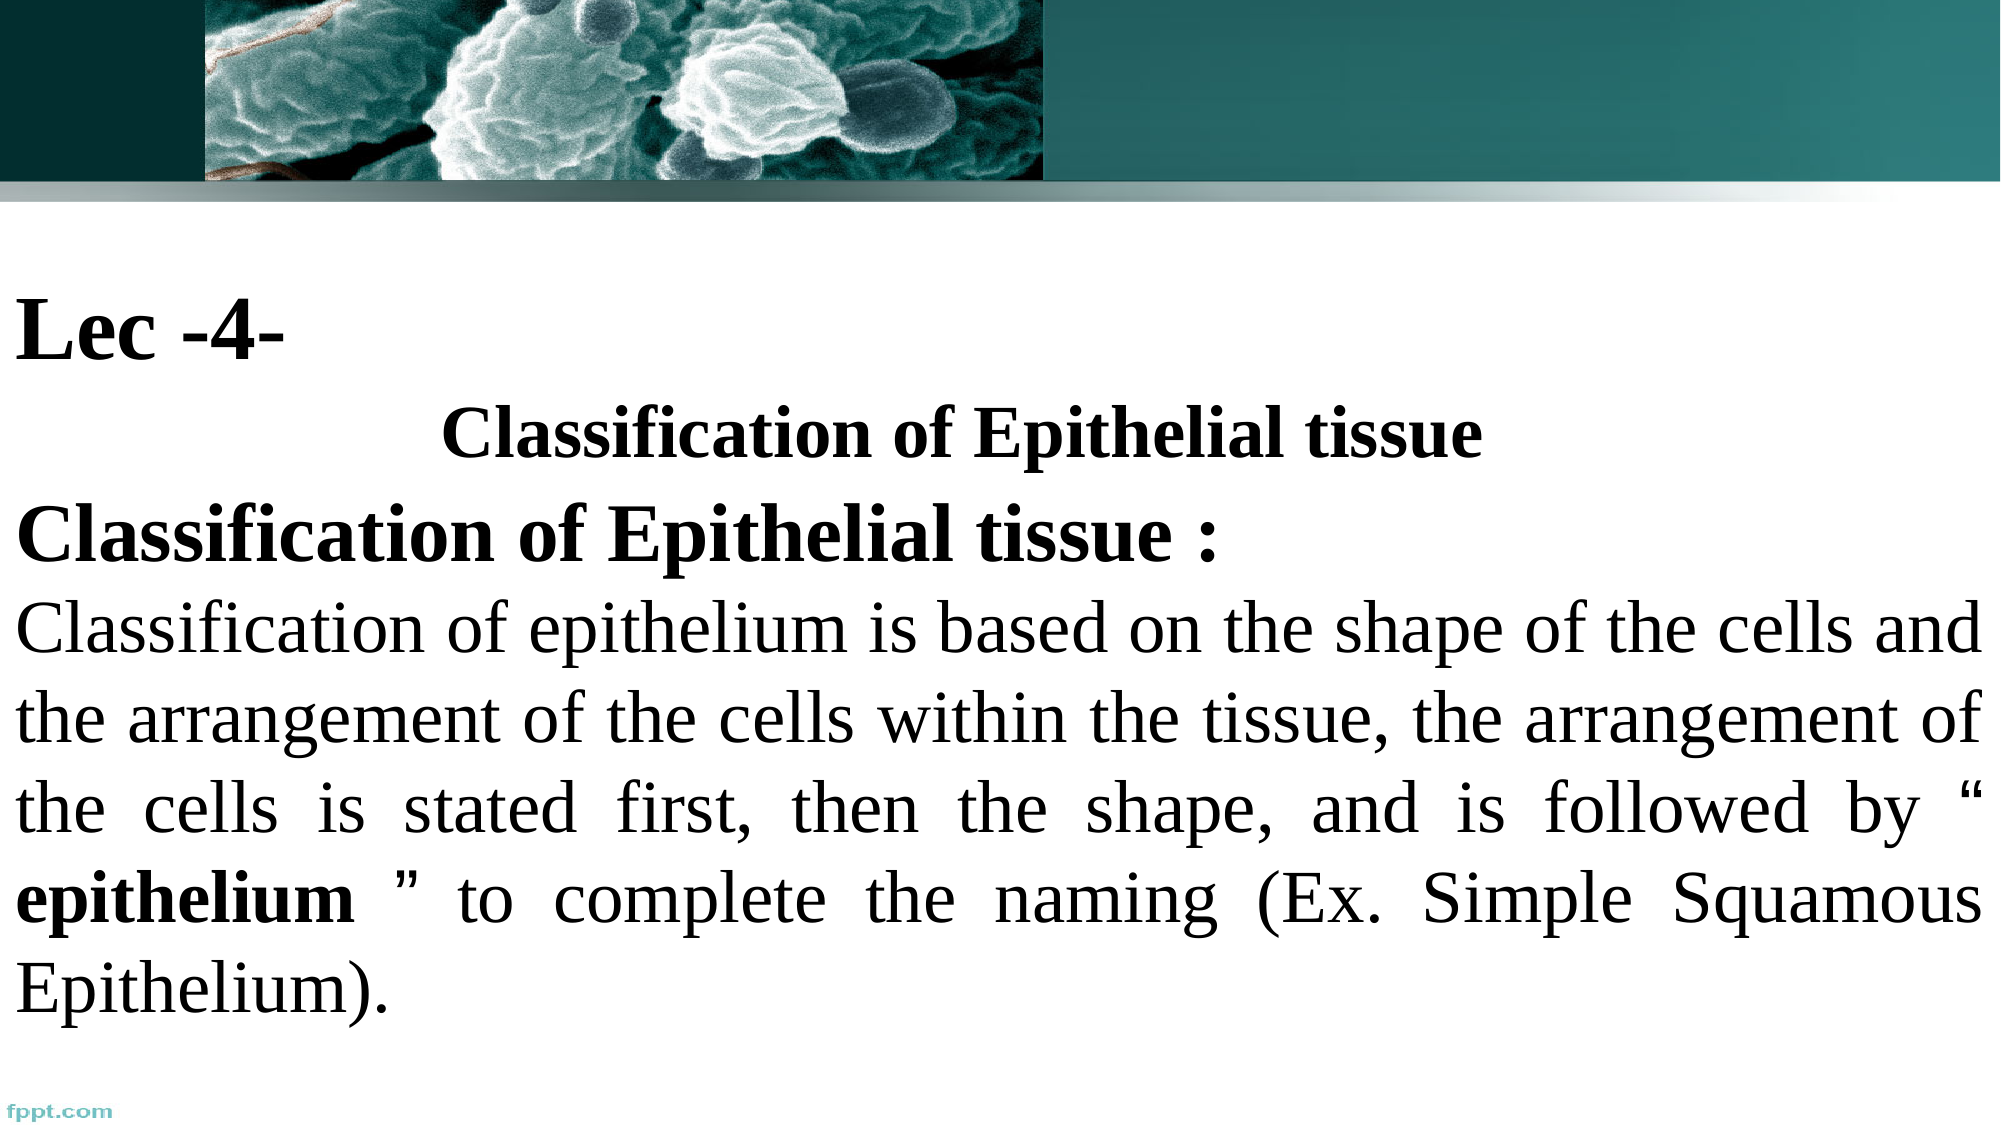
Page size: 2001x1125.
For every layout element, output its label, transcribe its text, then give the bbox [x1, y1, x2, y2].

text_box Lec -4- Classification of Epithelial tissue : Classification of epithelium is based on the shape of the cells and the arrangement of the cells within the tissue, the arrangement of the cells is stated first, then the shape, and is followed by “ epithelium ” to complete the naming (Ex. Simple Squamous Epithelium). [0, 260, 2000, 1125]
text_box Classification of Epithelial tissue [425, 374, 1833, 480]
picture [0, 0, 2001, 1125]
